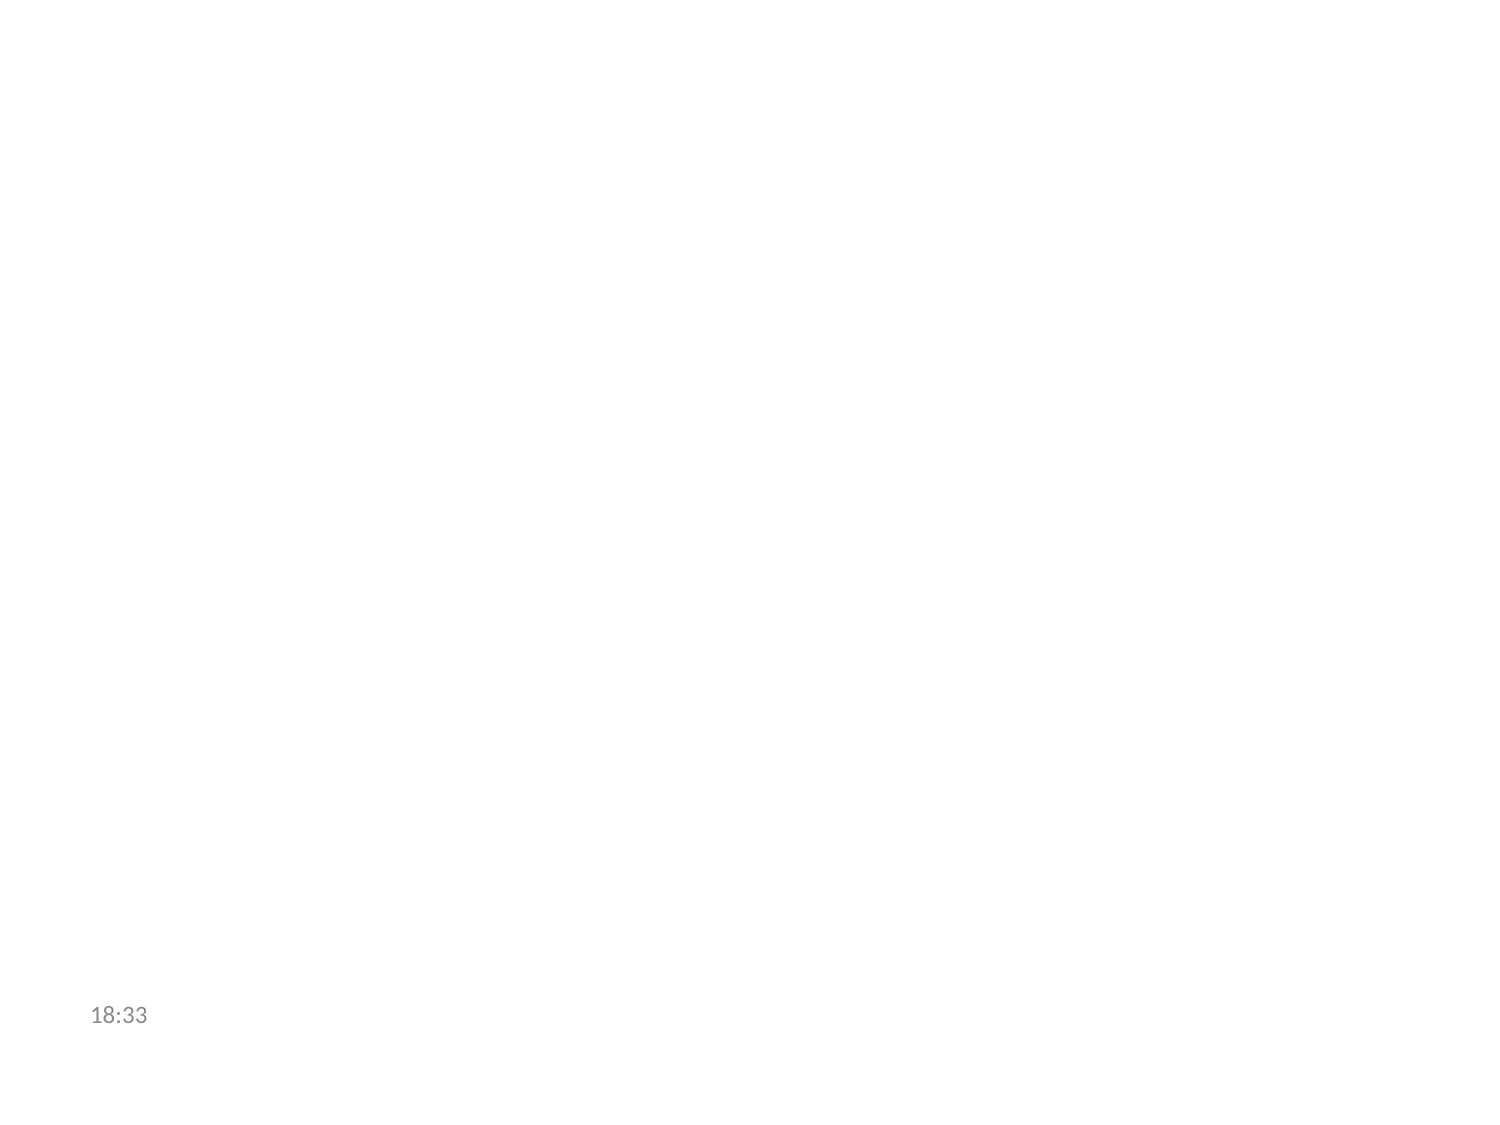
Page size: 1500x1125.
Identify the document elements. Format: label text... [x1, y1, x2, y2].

text_box 15:35 [75, 983, 425, 1044]
